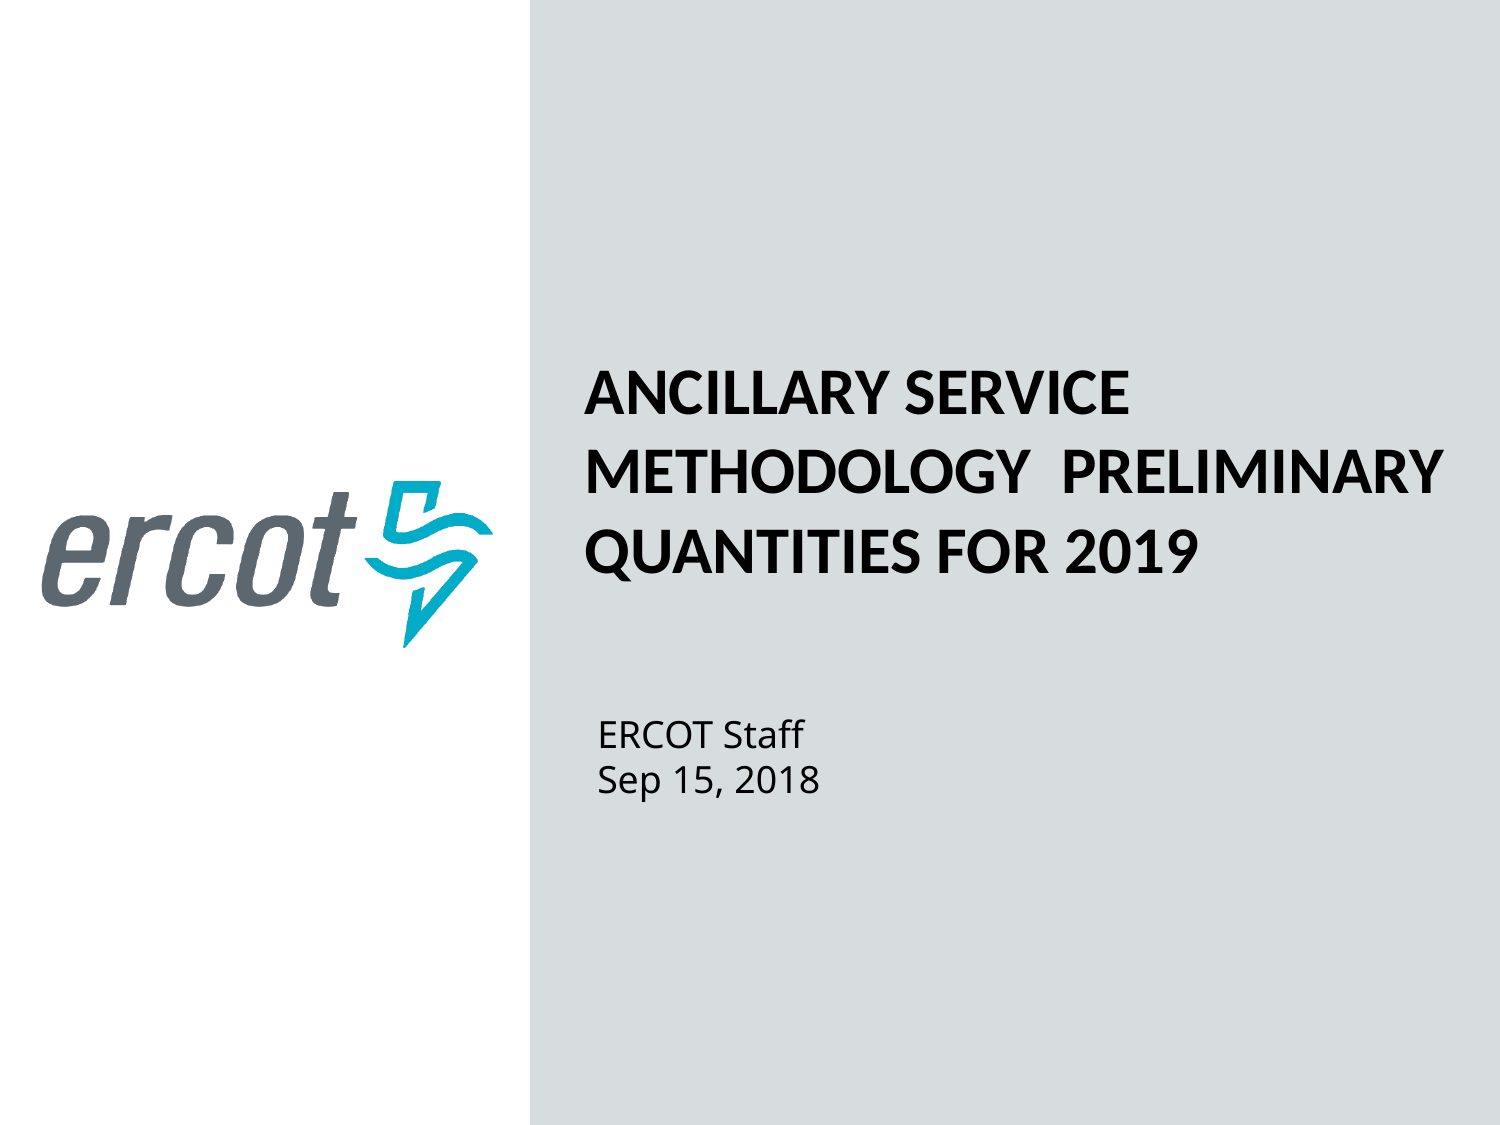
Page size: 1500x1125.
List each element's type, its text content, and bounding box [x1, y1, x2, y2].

picture [32, 471, 501, 654]
text_box ERCOT Staff Sep 15, 2018 [582, 703, 1333, 809]
text_box [582, 499, 1333, 694]
text_box Ancillary Service Methodology Preliminary Quantities For 2019 [569, 340, 1488, 595]
